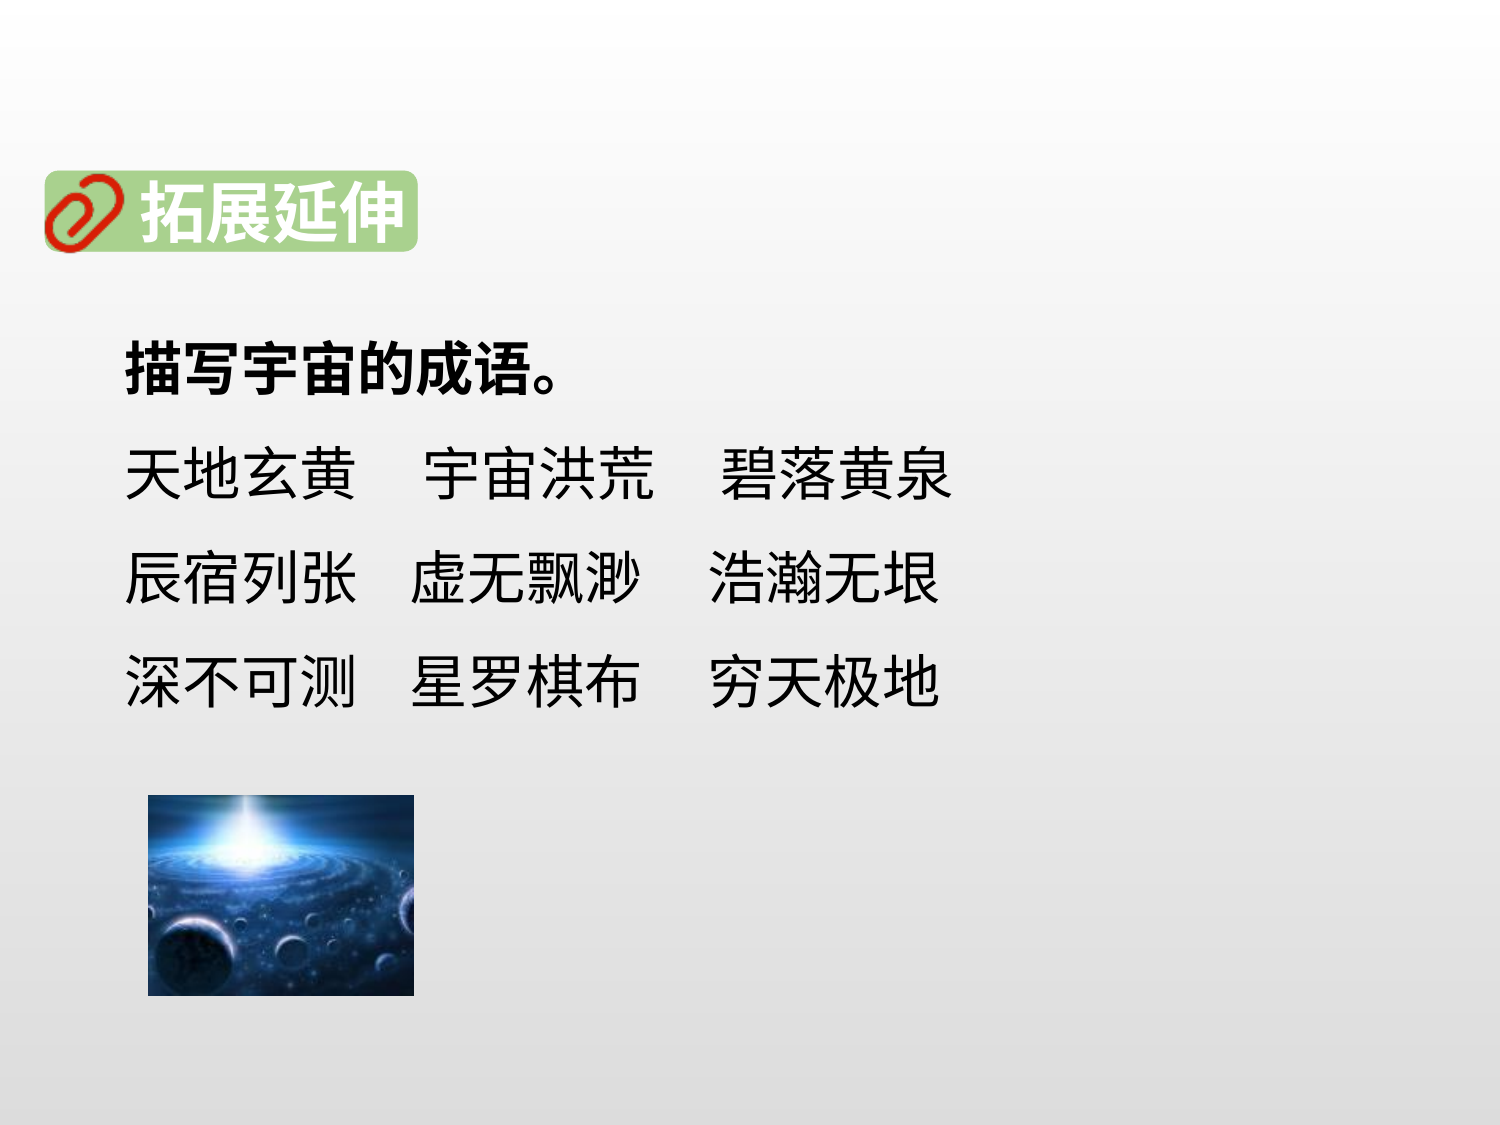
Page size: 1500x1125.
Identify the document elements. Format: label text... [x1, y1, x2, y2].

picture [148, 795, 414, 996]
text_box 拓展延伸 [124, 163, 438, 259]
picture [39, 168, 129, 258]
list 描写宇宙的成语。 天地玄黄 宇宙洪荒 碧落黄泉 辰宿列张 虚无飘渺 浩瀚无垠 深不可测 星罗棋布 穷天极地 [75, 313, 1370, 1028]
